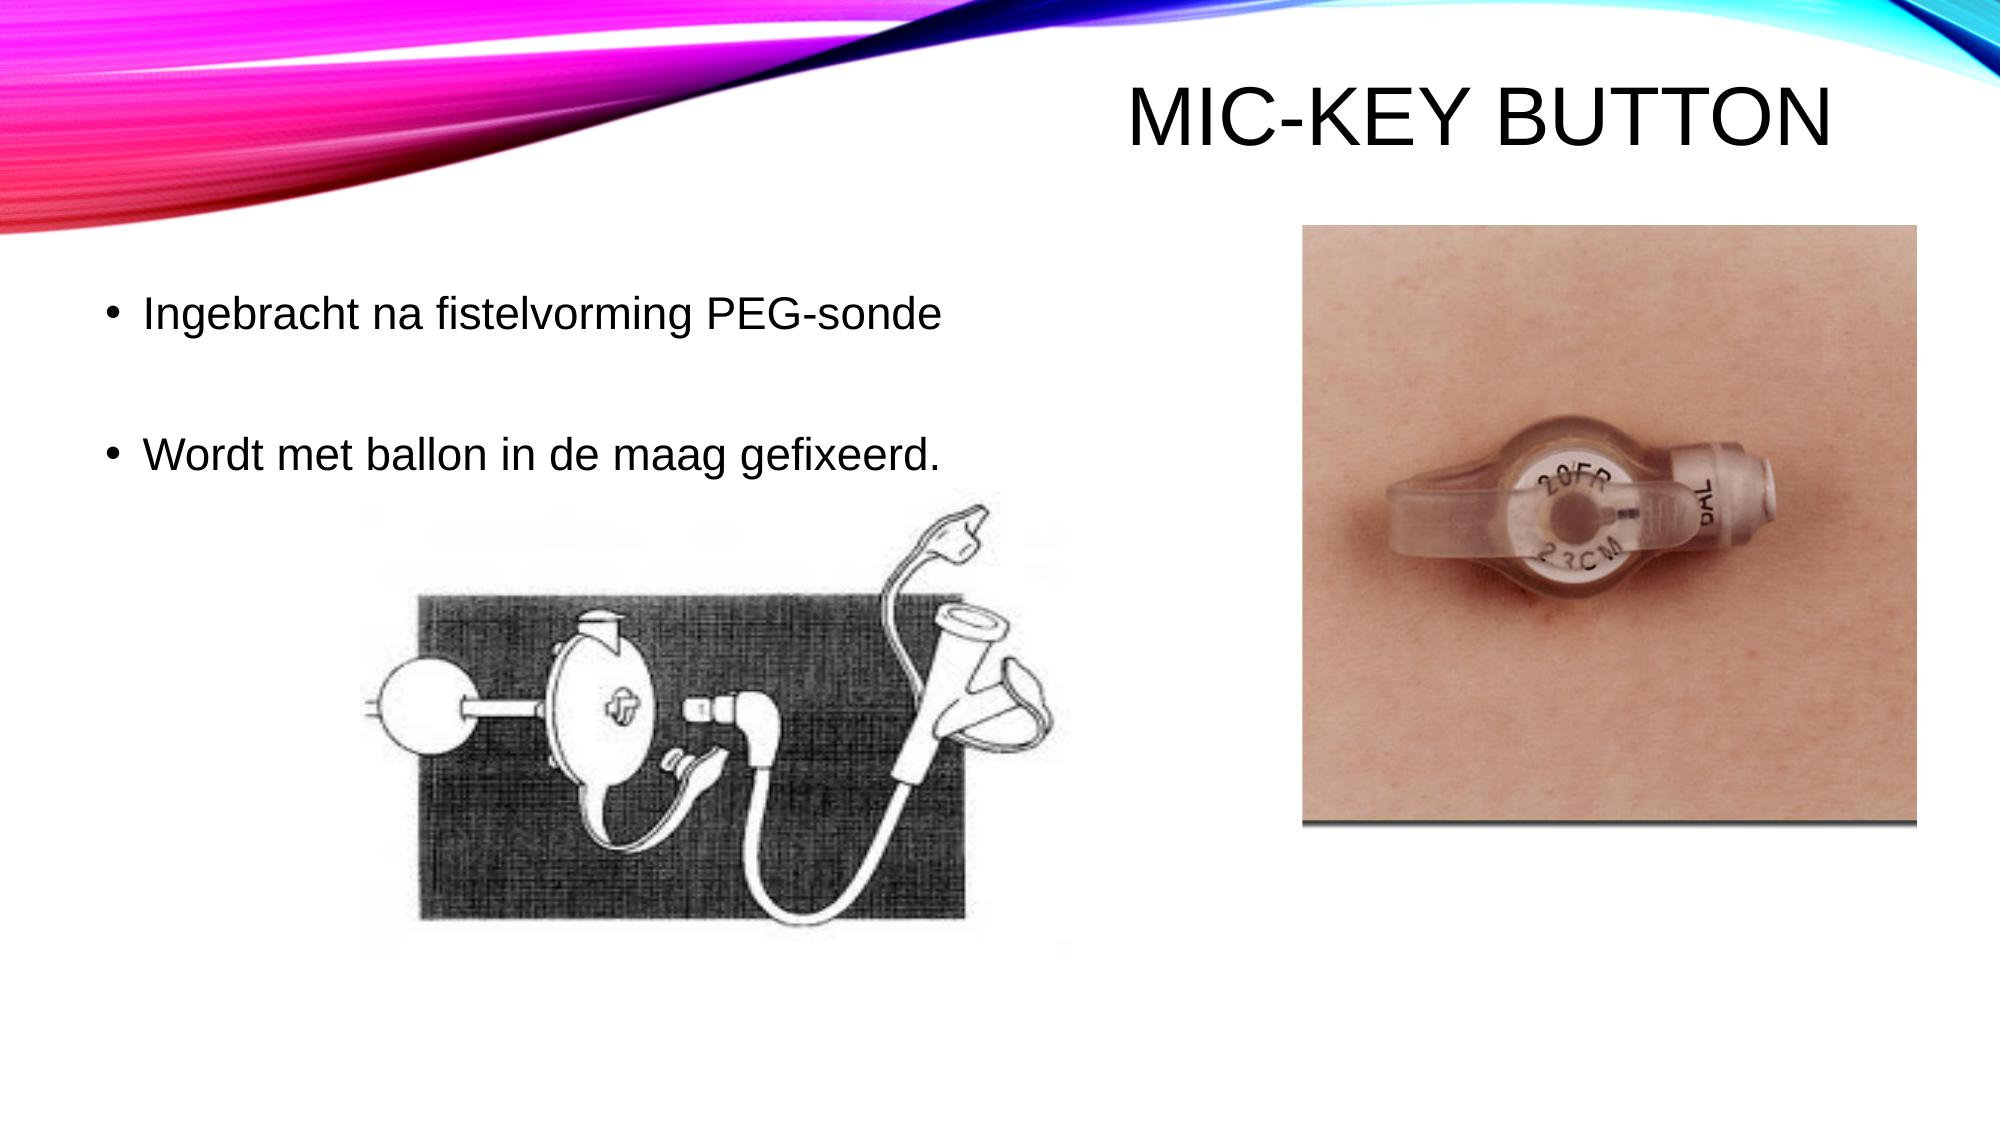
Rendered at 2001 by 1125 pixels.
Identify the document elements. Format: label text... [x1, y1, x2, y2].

list Ingebracht na fistelvorming PEG-sonde Wordt met ballon in de maag gefixeerd. [90, 282, 1441, 1020]
picture [1910, 0, 2000, 45]
picture [360, 487, 1070, 1009]
title MIC-KEY button [437, 12, 1850, 225]
picture [1890, 0, 2000, 75]
picture [0, 0, 2000, 838]
